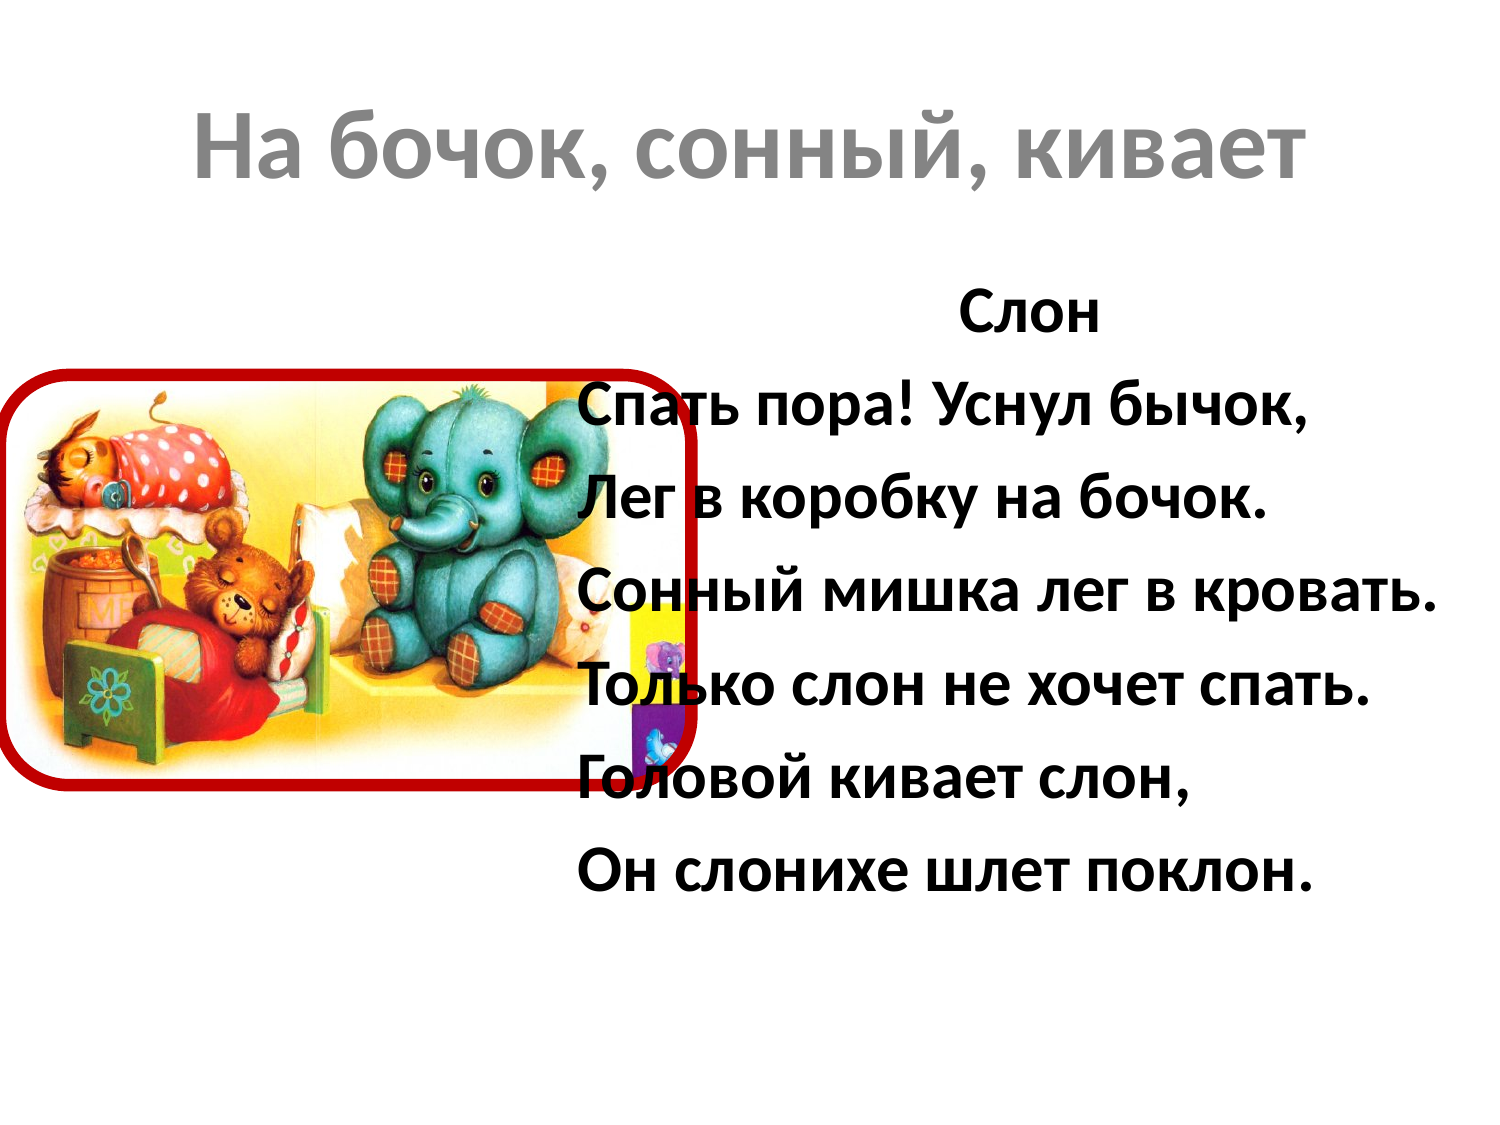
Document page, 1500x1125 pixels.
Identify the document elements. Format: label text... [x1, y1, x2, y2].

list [0, 374, 692, 786]
title На бочок, сонный, кивает [75, 45, 1425, 233]
list Слон Спать пора! Уснул бычок, Лег в коробку на бочок. Сонный мишка лег в кровать. Только слон не хочет спать. Головой кивает слон, Он слонихе шлет поклон. [562, 257, 1500, 973]
